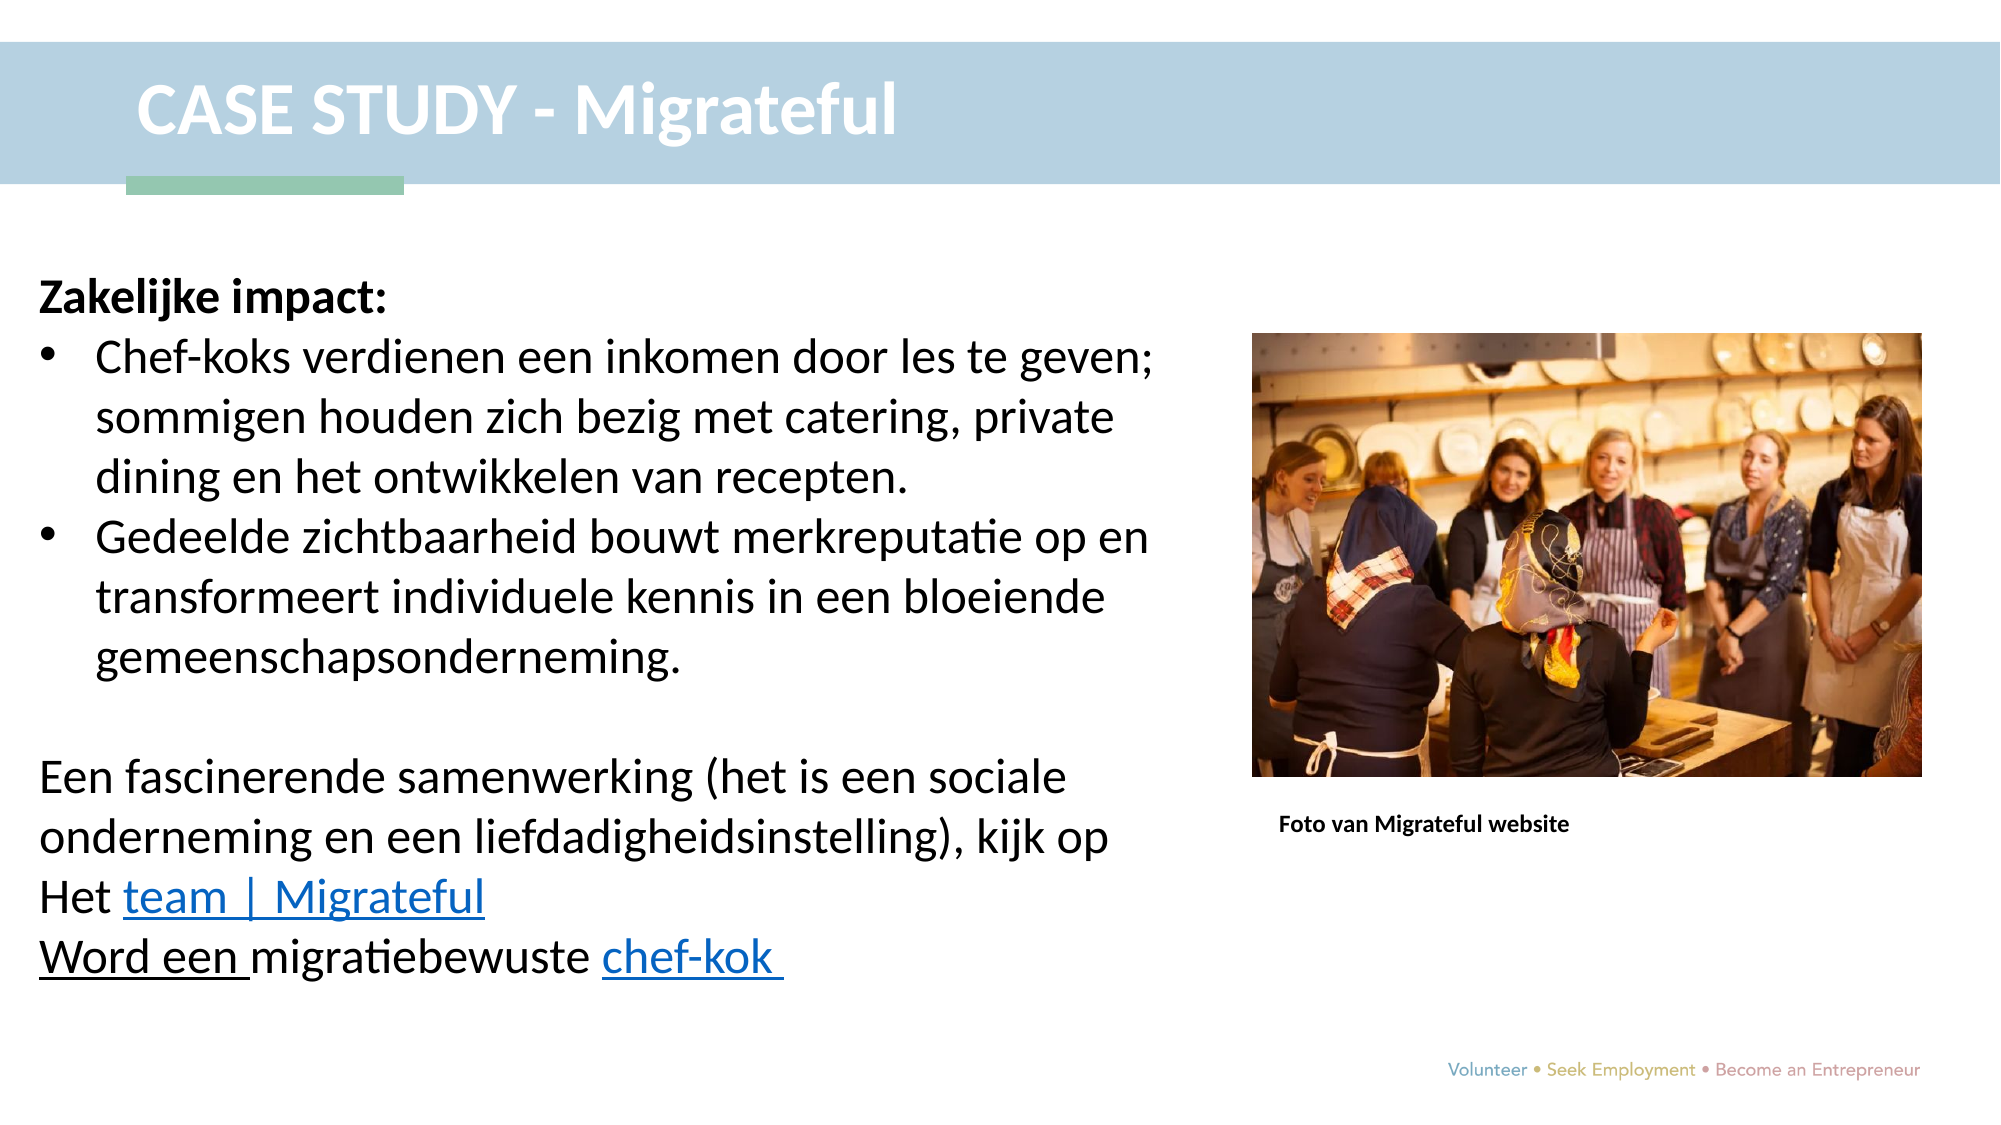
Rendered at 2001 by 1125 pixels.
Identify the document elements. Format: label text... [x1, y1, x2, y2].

list CASE STUDY - Migrateful [123, 51, 1913, 170]
text_box Zakelijke impact: Chef-koks verdienen een inkomen door les te geven; sommigen houden zich bezig met catering, private dining en het ontwikkelen van recepten. Gedeelde zichtbaarheid bouwt merkreputatie op en transformeert individuele kennis in een bloeiende gemeenschapsonderneming. Een fascinerende samenwerking (het is een sociale onderneming en een liefdadigheidsinstelling), kijk op Het team | Migrateful Word een migratiebewuste chef-kok [24, 196, 1216, 1046]
picture [1418, 1046, 1971, 1103]
picture [1251, 333, 1922, 777]
text_box Foto van Migrateful website [1264, 799, 1913, 845]
